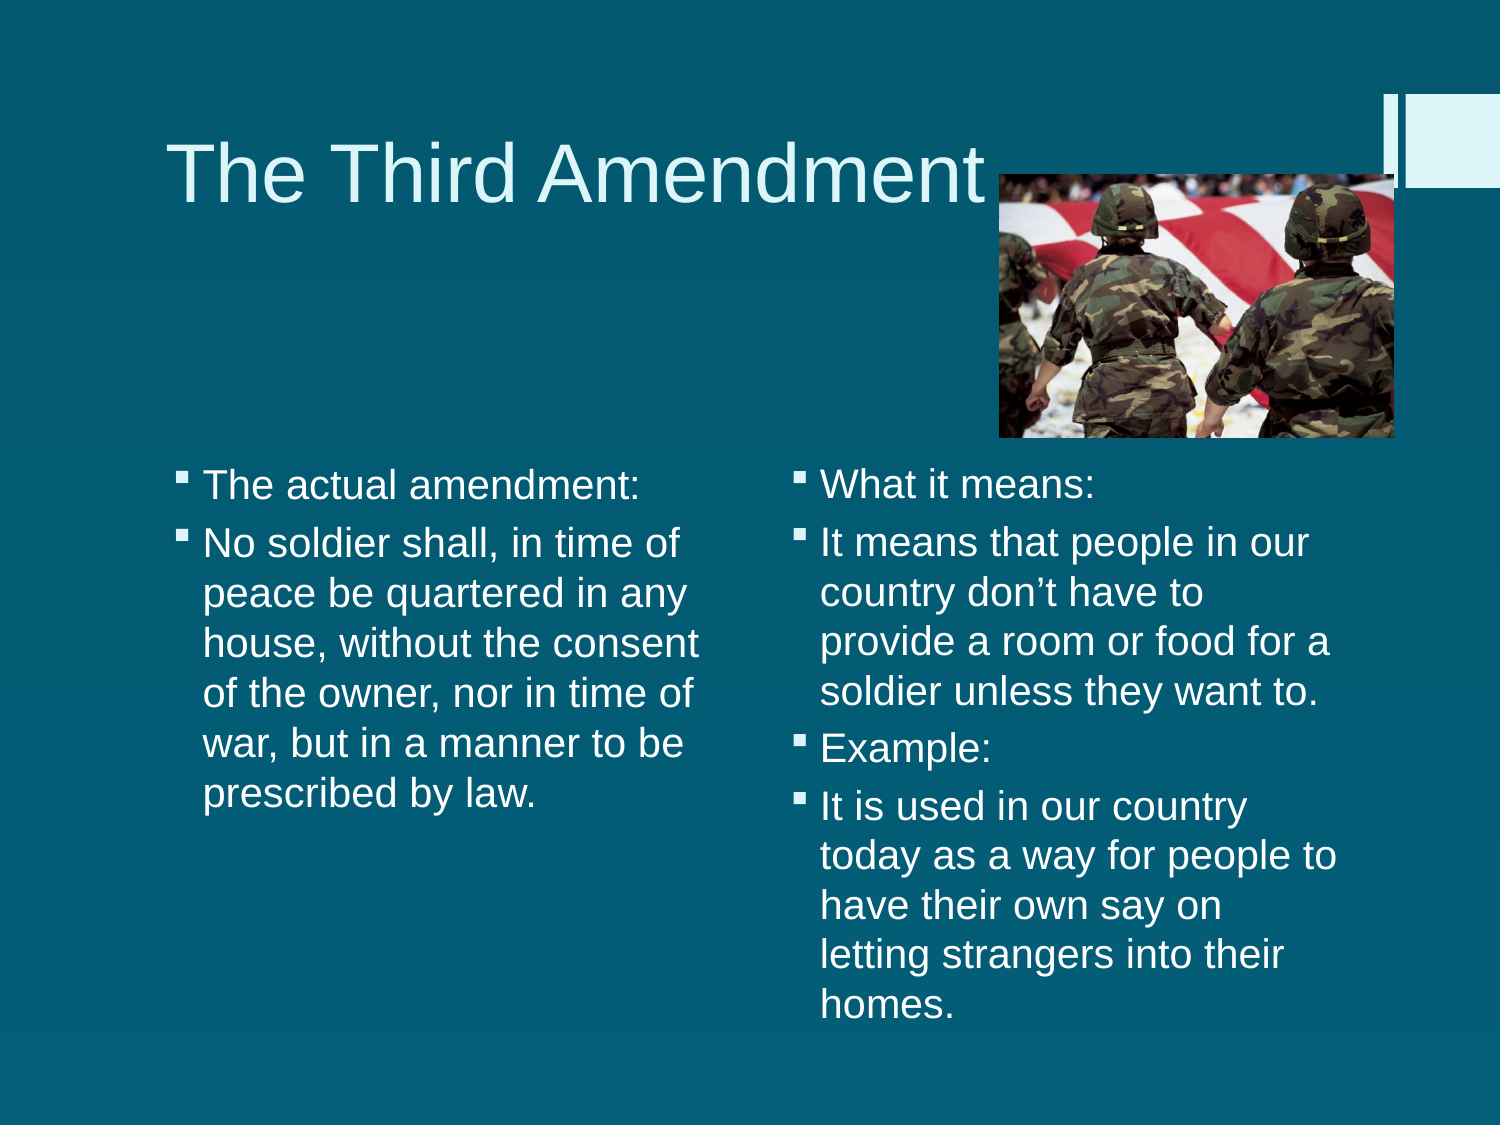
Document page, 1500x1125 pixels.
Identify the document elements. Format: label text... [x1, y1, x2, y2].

list The actual amendment: No soldier shall, in time of peace be quartered in any house, without the consent of the owner, nor in time of war, but in a manner to be prescribed by law. [150, 450, 735, 1040]
title The Third Amendment [150, 37, 1350, 227]
list What it means: It means that people in our country don’t have to provide a room or food for a soldier unless they want to. Example: It is used in our country today as a way for people to have their own say on letting strangers into their homes. [768, 450, 1353, 1040]
picture [1000, 174, 1395, 437]
